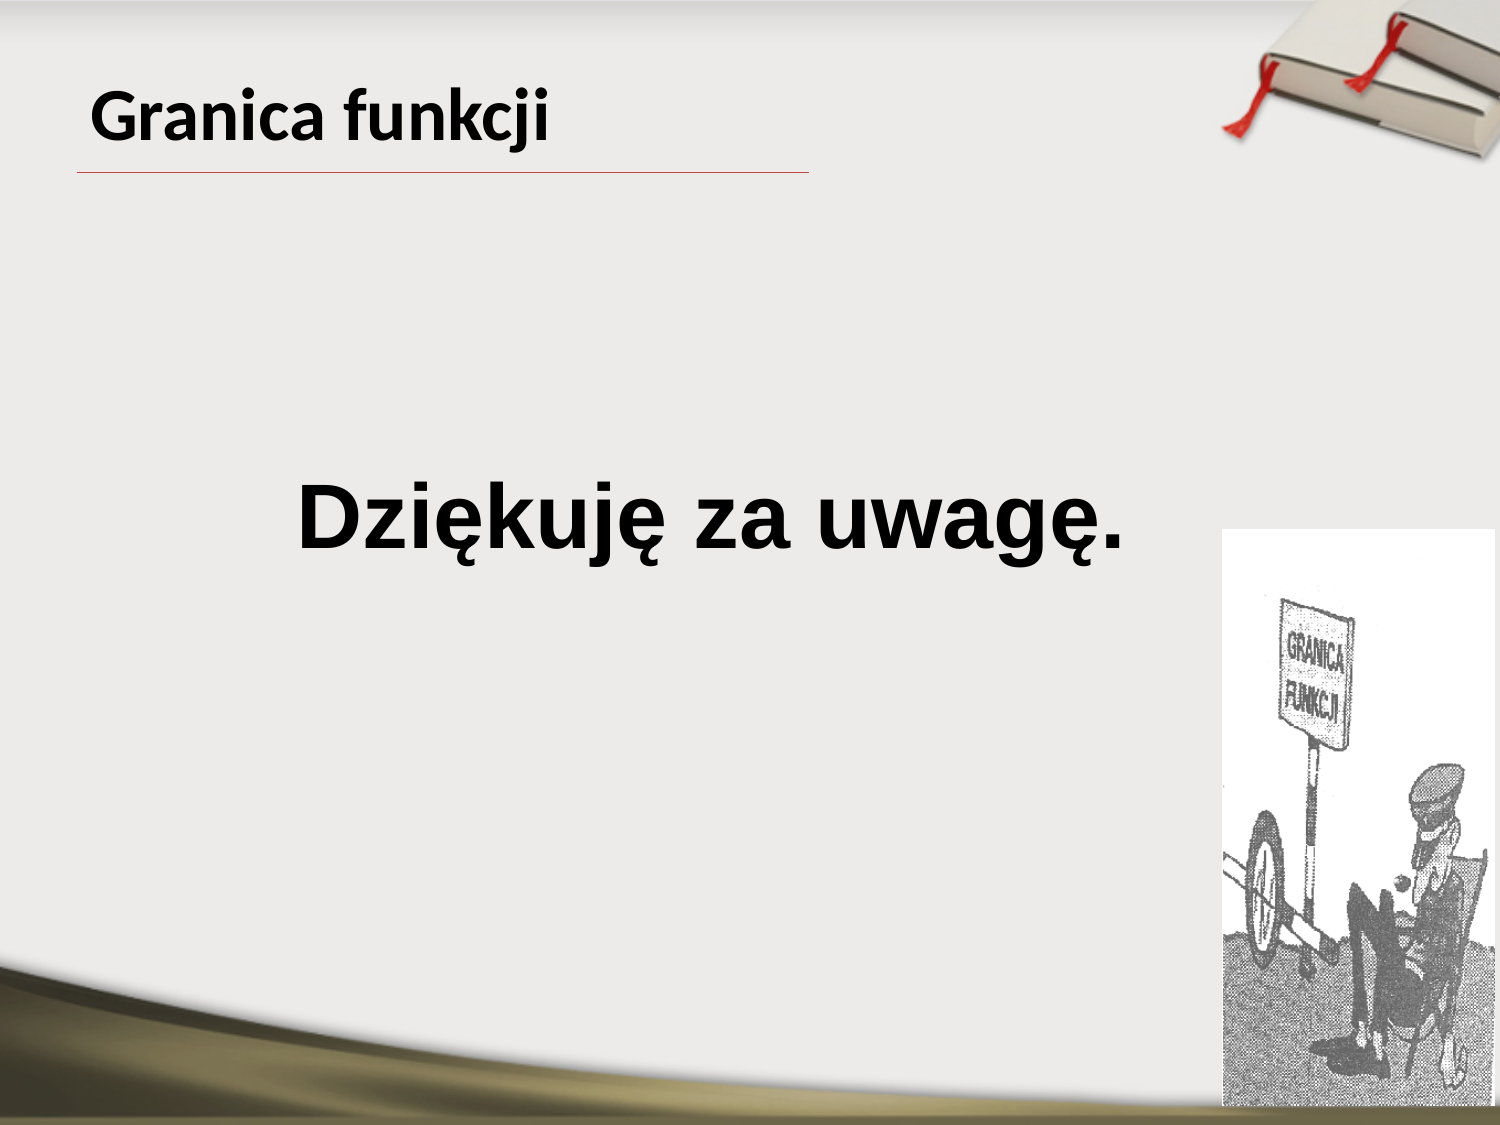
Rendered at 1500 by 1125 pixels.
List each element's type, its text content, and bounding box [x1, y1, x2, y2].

picture [0, 0, 1500, 1125]
title Granica funkcji [75, 45, 1425, 176]
text_box Dziękuję za uwagę. [281, 449, 1142, 654]
